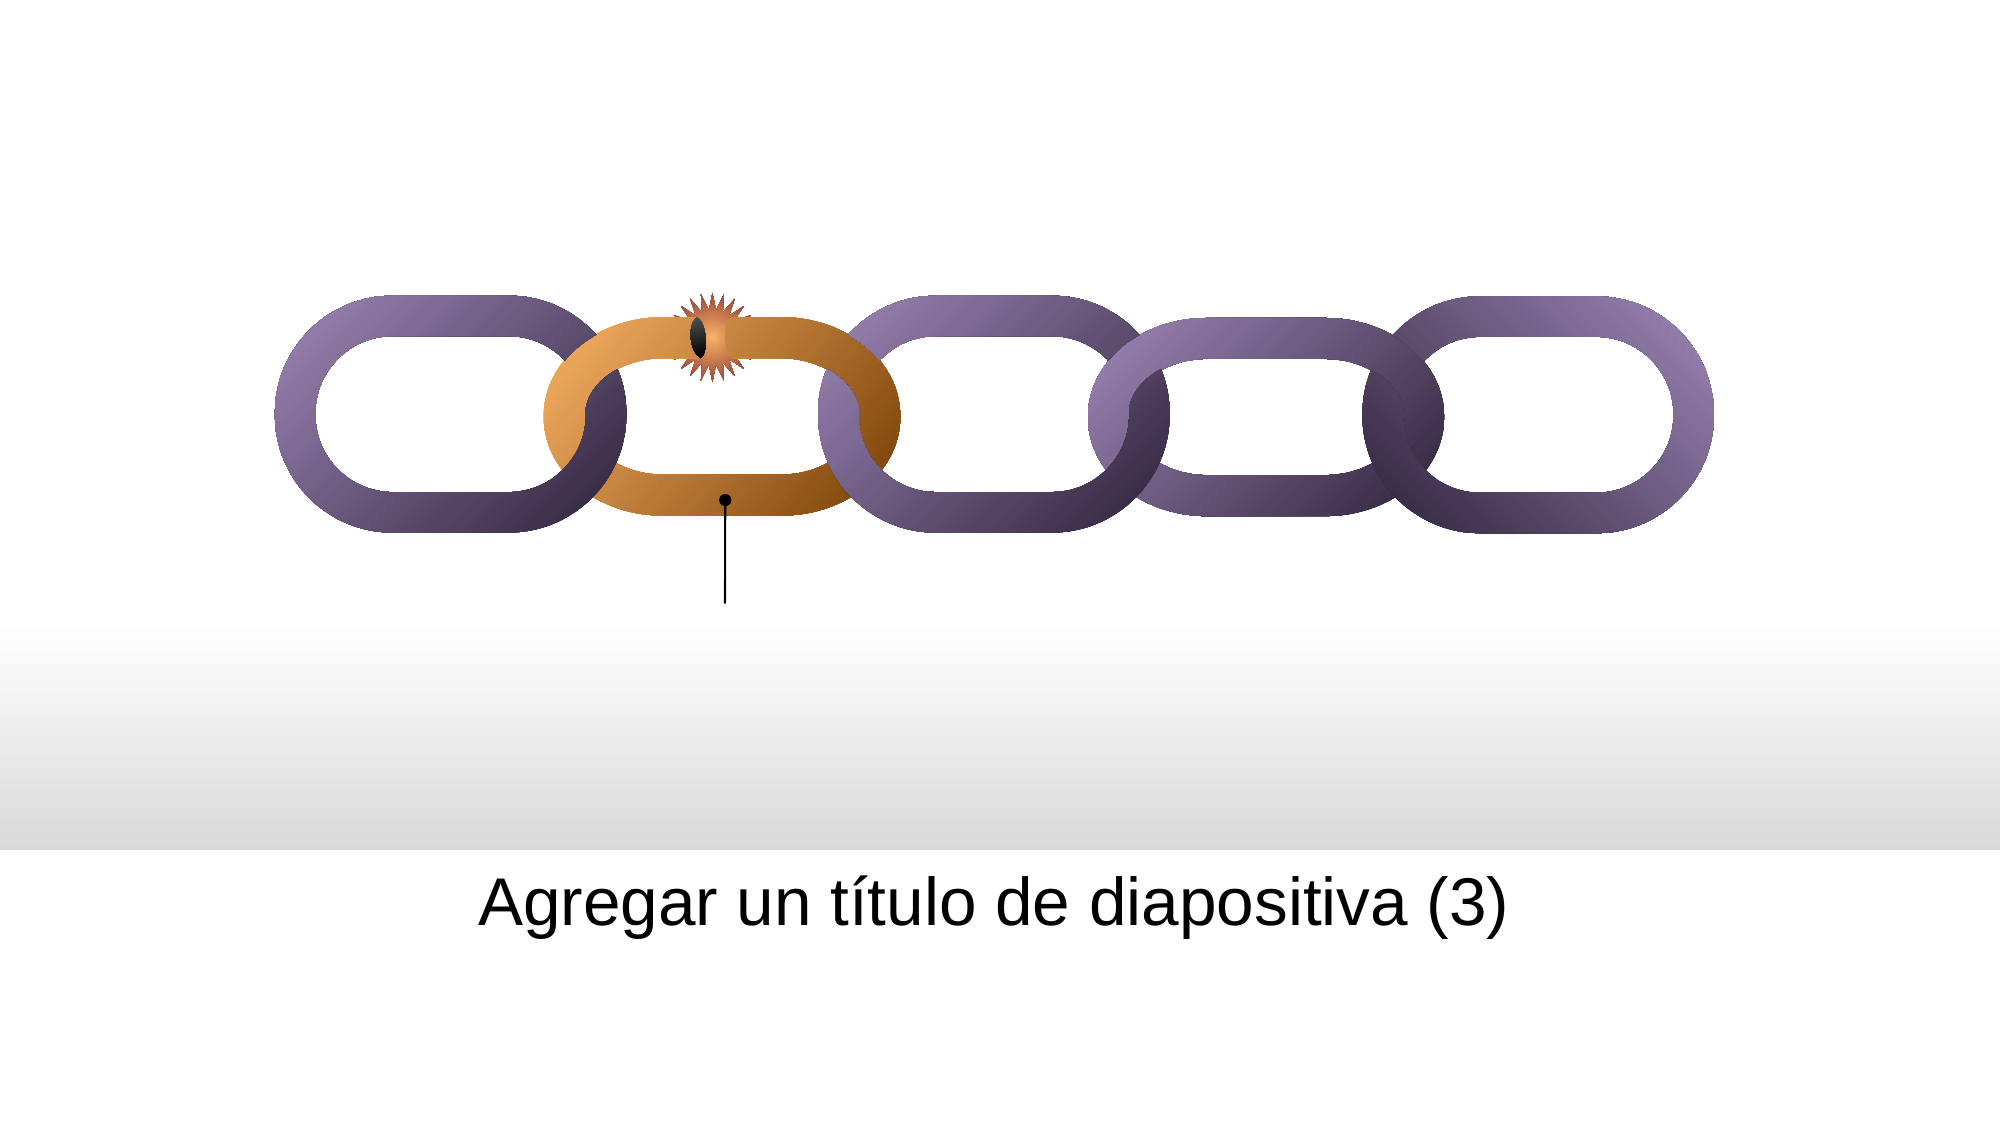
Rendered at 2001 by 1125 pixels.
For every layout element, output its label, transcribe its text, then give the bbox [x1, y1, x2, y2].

title Agregar un título de diapositiva (3) [237, 853, 1750, 944]
